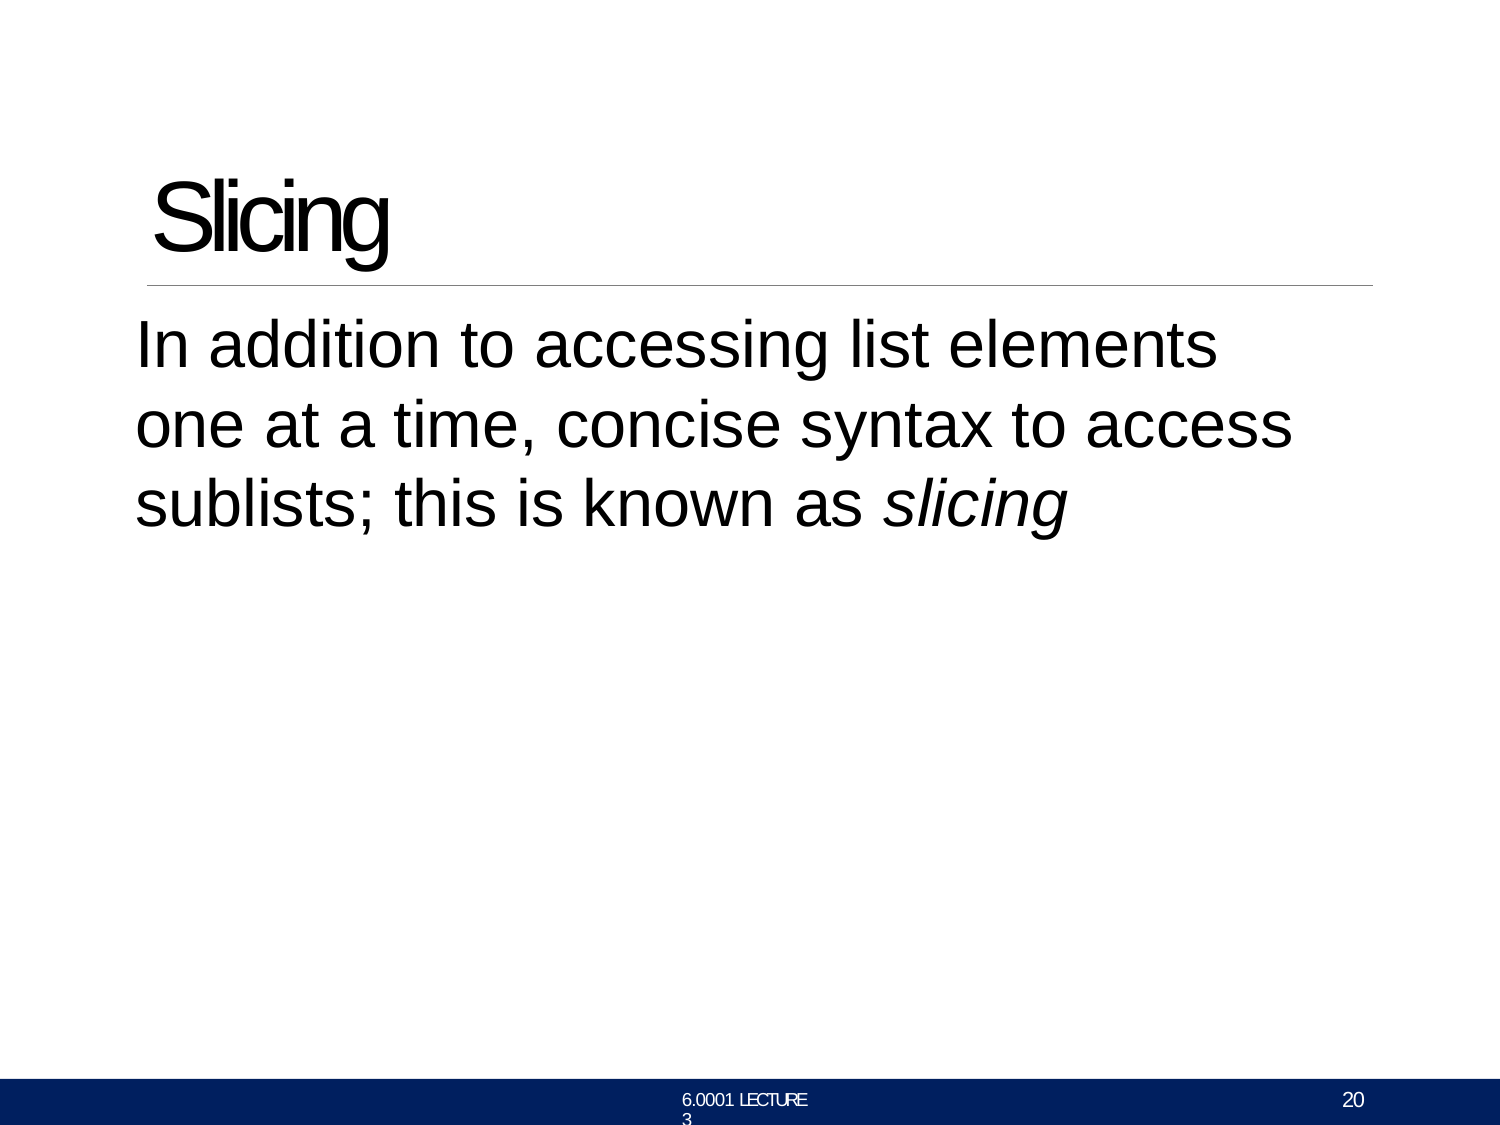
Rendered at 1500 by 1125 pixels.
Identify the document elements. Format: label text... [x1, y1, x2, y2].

title In addition to accessing list elements one at a time, concise syntax to access sublists; this is known as slicing [132, 298, 1334, 541]
text_box Slicing [147, 149, 525, 272]
footer 6.0001 LECTURE 3 [679, 1090, 821, 1125]
text_box 20 [1340, 1088, 1367, 1112]
